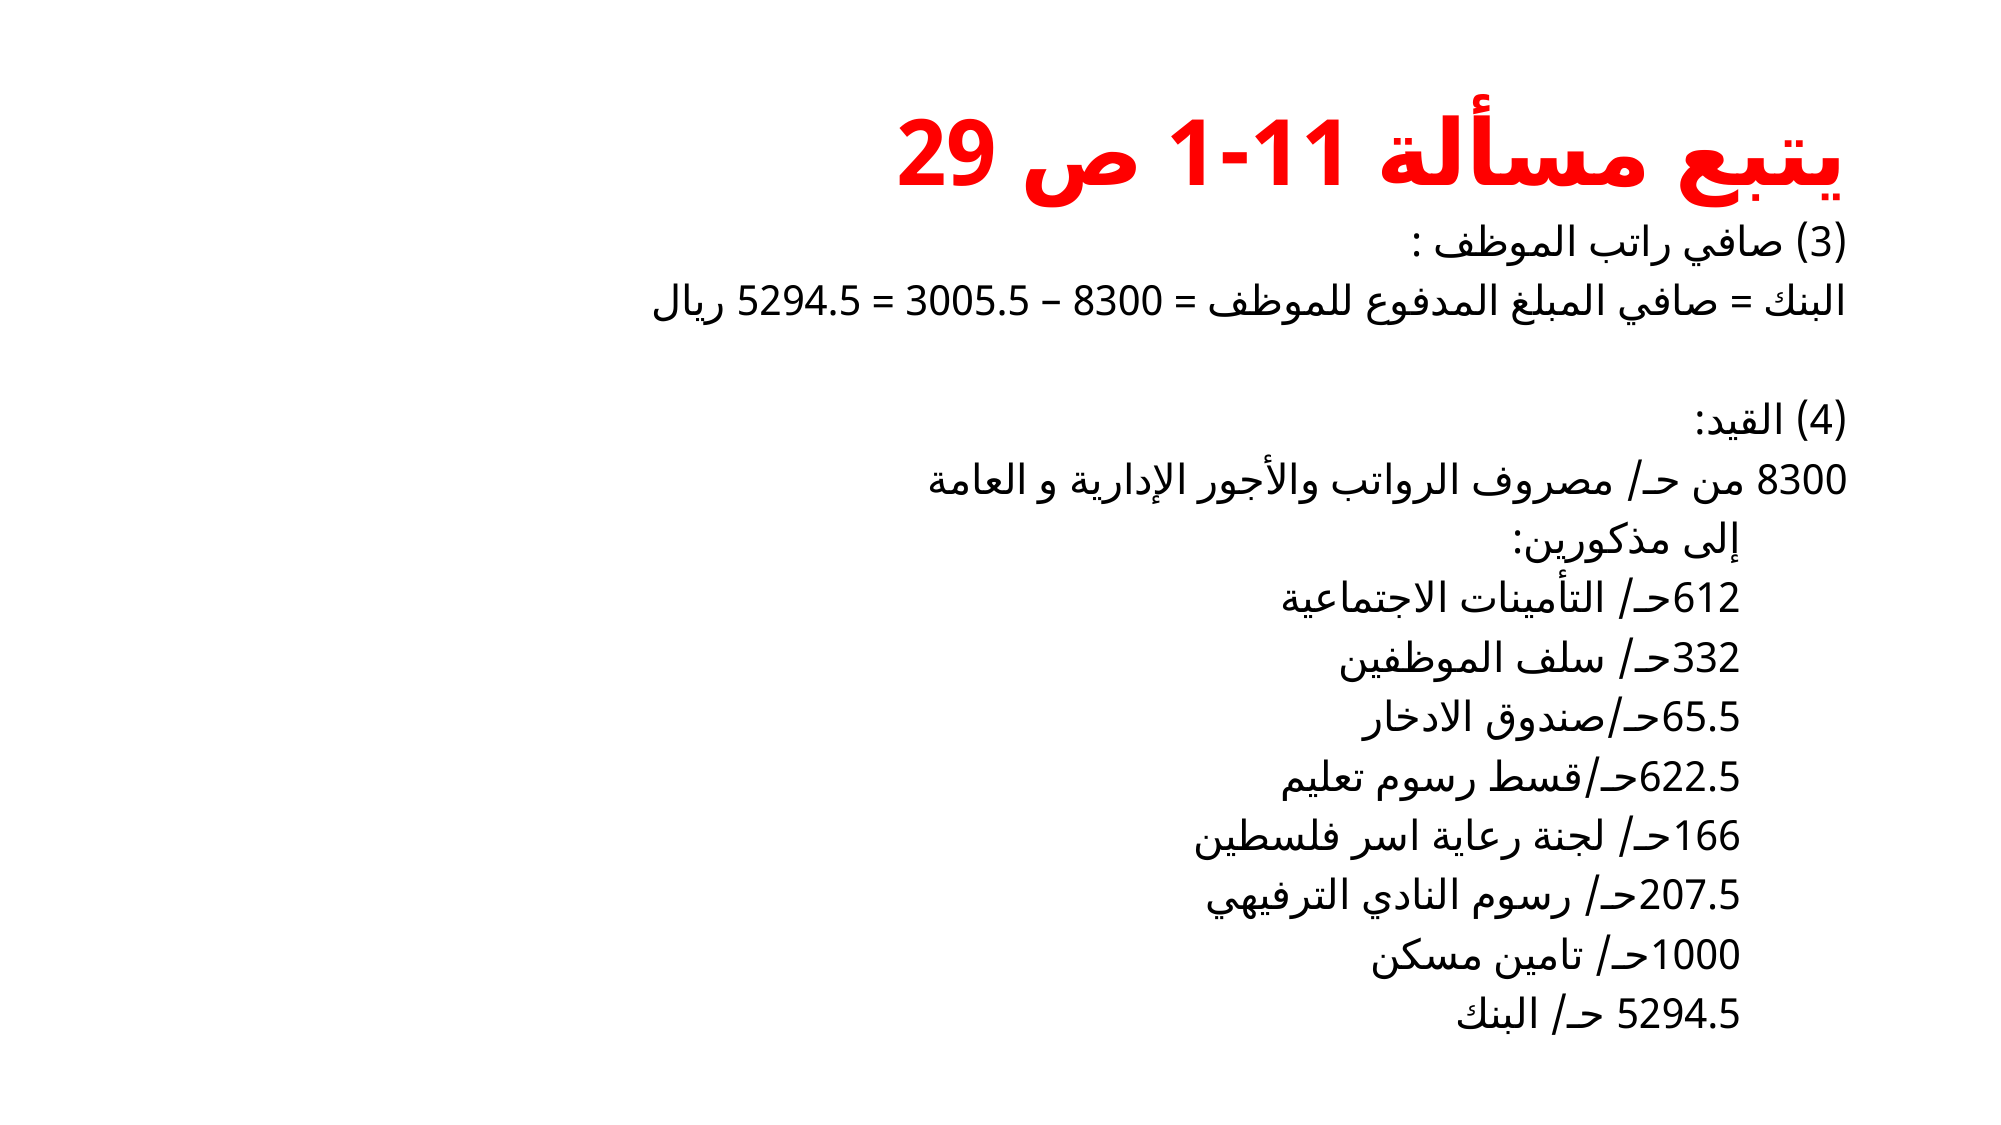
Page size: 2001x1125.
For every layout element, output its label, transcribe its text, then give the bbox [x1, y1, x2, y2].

title يتبع مسألة 11-1 ص 29 [137, 59, 1863, 213]
list (3) صافي راتب الموظف : البنك = صافي المبلغ المدفوع للموظف = 8300 – 3005.5 = 5294.5 ريال (4) القيد: 8300 من حـ/ مصروف الرواتب والأجور الإدارية و العامة إلى مذكورين: 612حـ/ التأمينات الاجتماعية 332حـ/ سلف الموظفين 65.5حـ/صندوق الادخار 622.5حـ/قسط رسوم تعليم 166حـ/ لجنة رعاية اسر فلسطين 207.5حـ/ رسوم النادي الترفيهي 1000حـ/ تامين مسكن 5294.5 حـ/ البنك [137, 213, 1863, 1055]
